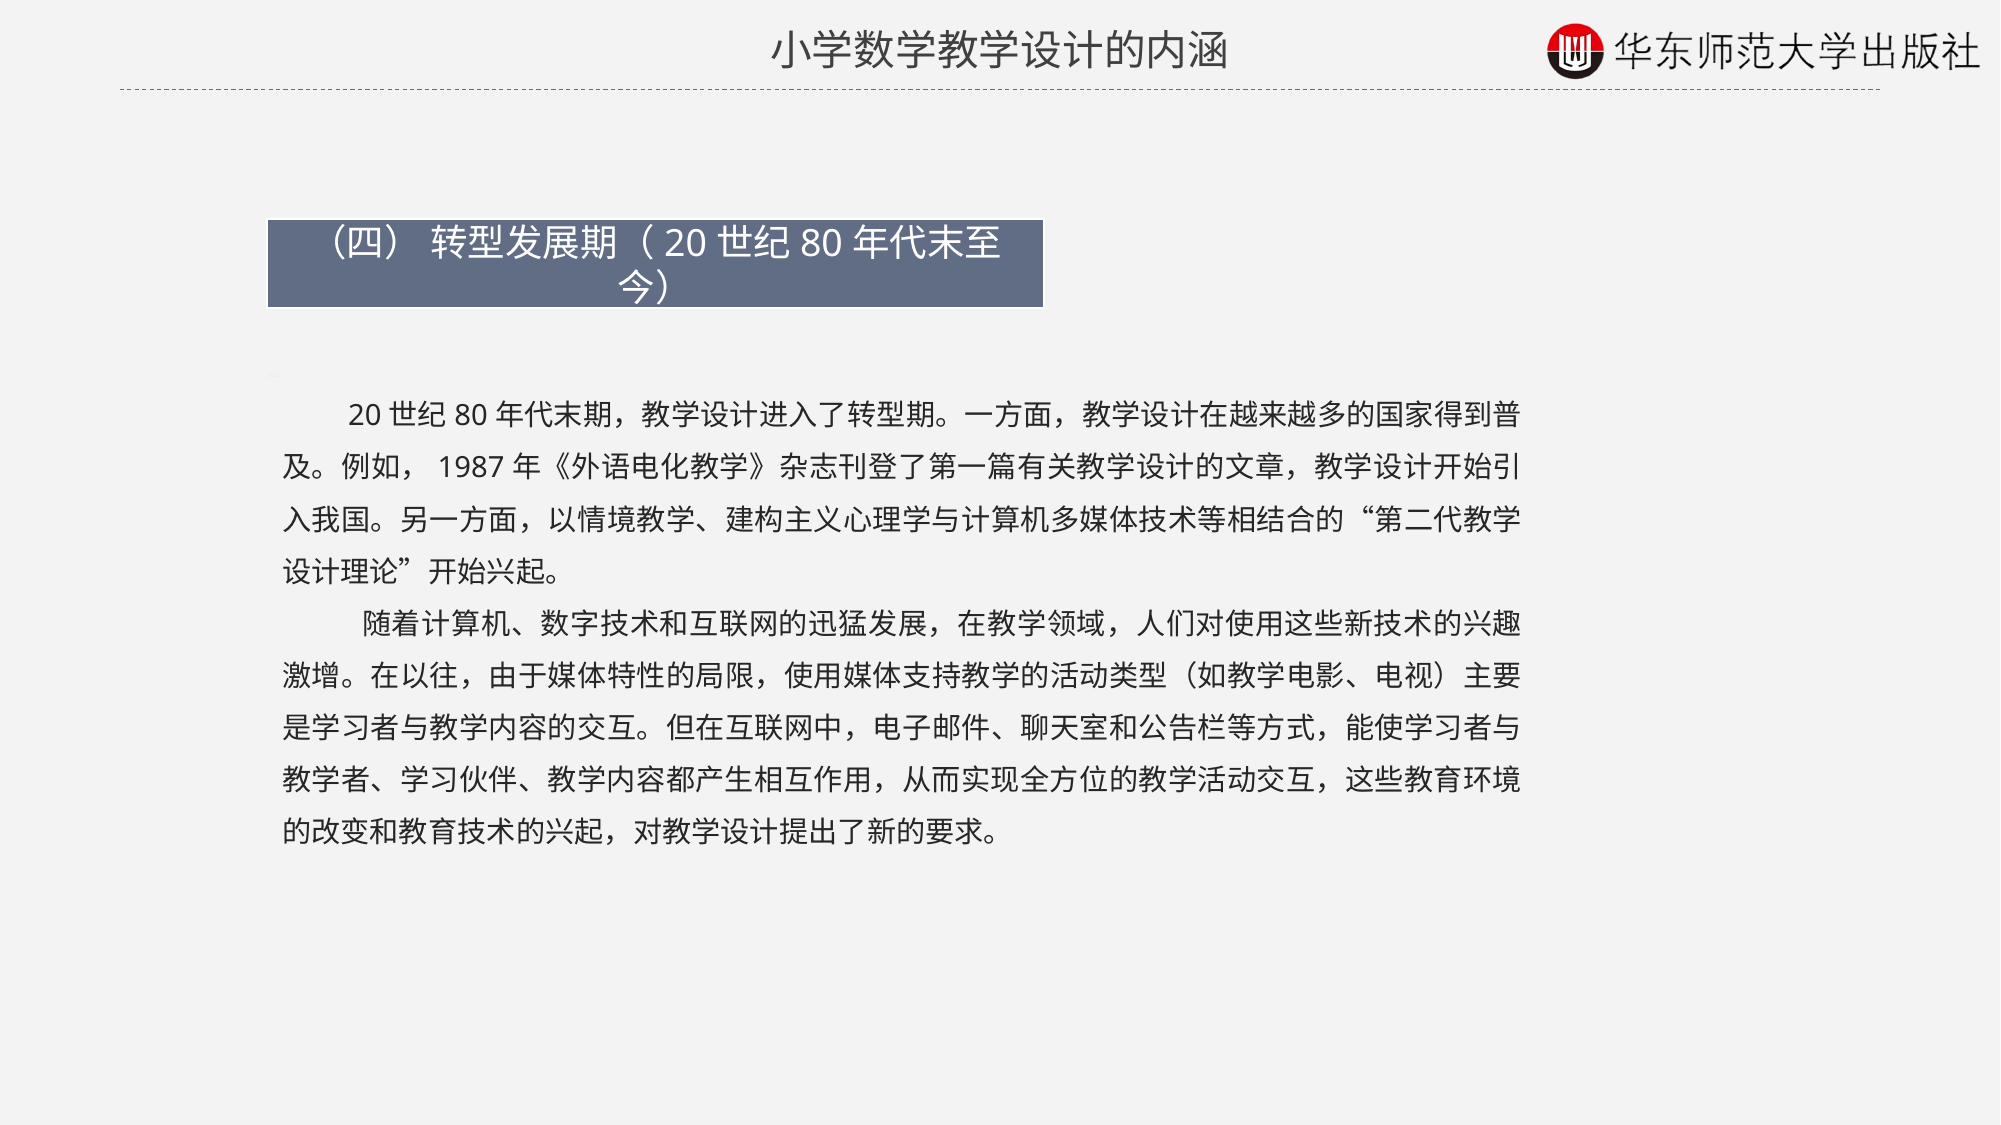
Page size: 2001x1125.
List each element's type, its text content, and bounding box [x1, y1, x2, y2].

text_box （四） 转型发展期（20世纪80年代末至今） [266, 218, 1045, 309]
text_box 20世纪80年代末期，教学设计进入了转型期。一方面，教学设计在越来越多的国家得到普及。例如，1987年《外语电化教学》杂志刊登了第一篇有关教学设计的文章，教学设计开始引入我国。另一方面，以情境教学、建构主义心理学与计算机多媒体技术等相结合的“第二代教学设计理论”开始兴起。 随着计算机、数字技术和互联网的迅猛发展，在教学领域，人们对使用这些新技术的兴趣激增。在以往，由于媒体特性的局限，使用媒体支持教学的活动类型（如教学电影、电视）主要是学习者与教学内容的交互。但在互联网中，电子邮件、聊天室和公告栏等方式，能使学习者与教学者、学习伙伴、教学内容都产生相互作用，从而实现全方位的教学活动交互，这些教育环境的改变和教育技术的兴起，对教学设计提出了新的要求。 [267, 372, 1537, 856]
text_box 小学数学教学设计的内涵 [680, 23, 1320, 74]
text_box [1536, 13, 1989, 83]
